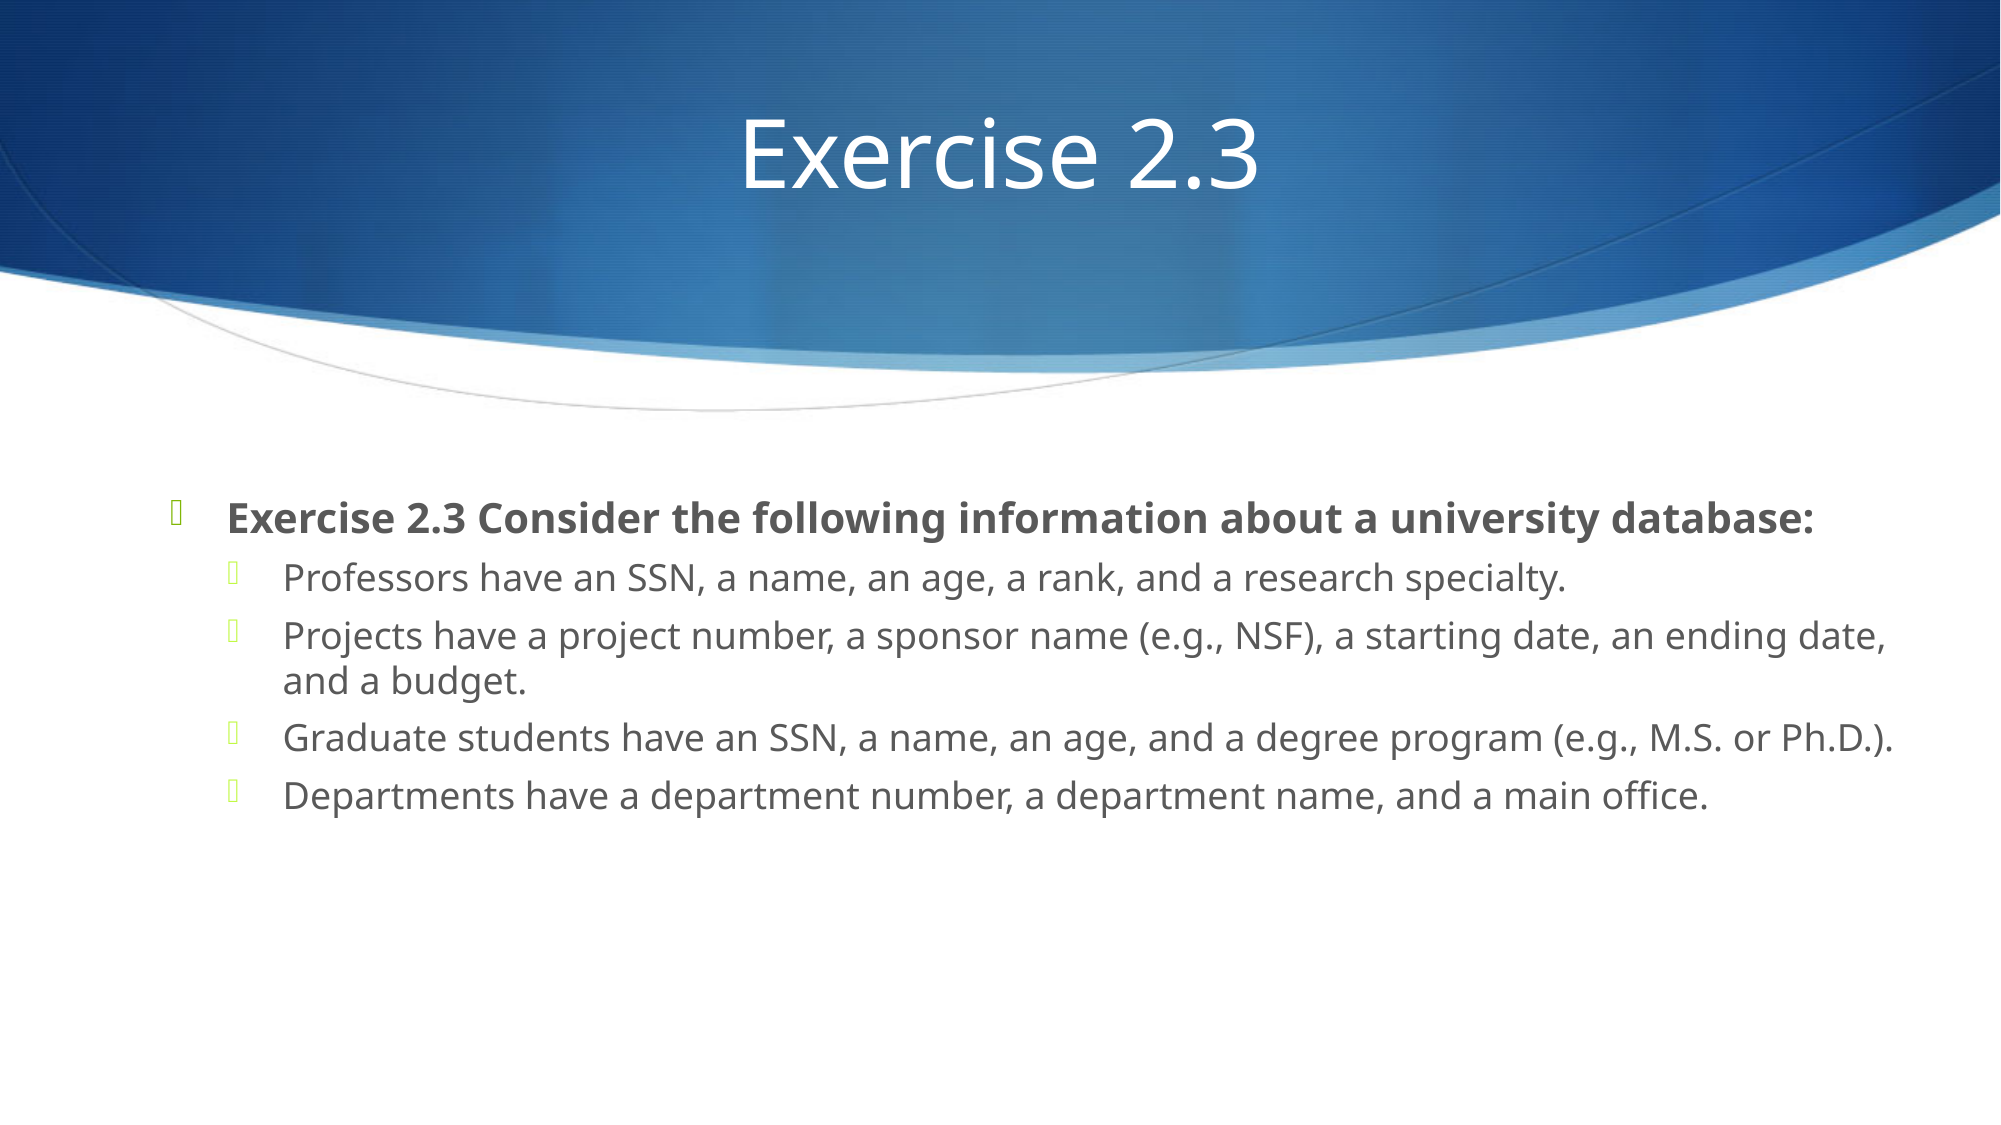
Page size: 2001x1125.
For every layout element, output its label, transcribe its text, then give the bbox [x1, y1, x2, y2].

picture [0, 0, 2001, 1125]
text_box Exercise 2.3 Consider the following information about a university database: Professors have an SSN, a name, an age, a rank, and a research specialty. Projects have a project number, a sponsor name (e.g., NSF), a starting date, an ending date, and a budget. Graduate students have an SSN, a name, an age, and a degree program (e.g., M.S. or Ph.D.). Departments have a department number, a department name, and a main office. [155, 484, 1957, 1125]
title Exercise 2.3 [99, 56, 1900, 245]
